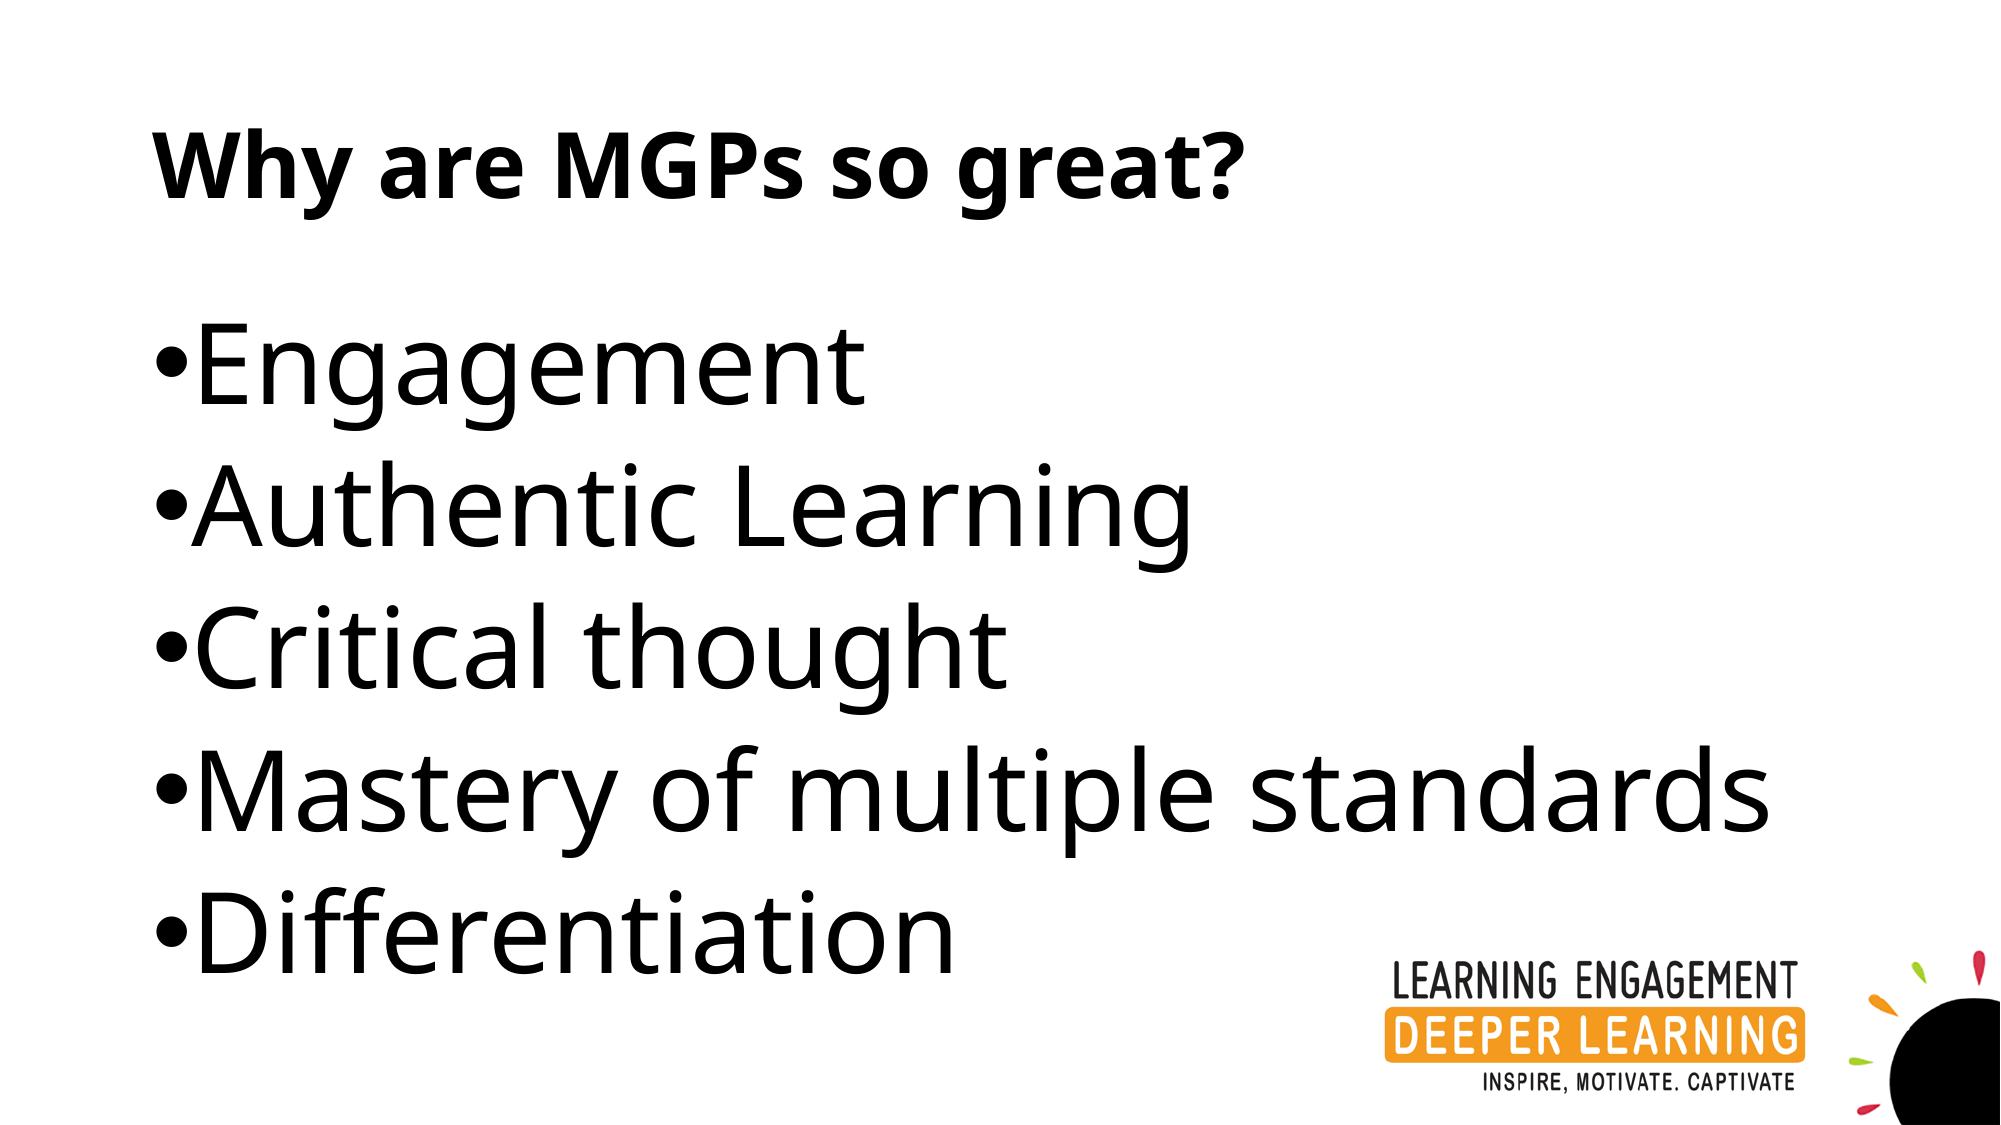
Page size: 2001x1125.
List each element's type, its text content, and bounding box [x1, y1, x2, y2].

picture [1369, 936, 2000, 1125]
list Engagement Authentic Learning Critical thought Mastery of multiple standards Differentiation [137, 299, 1863, 1014]
title Why are MGPs so great? [137, 59, 1863, 278]
